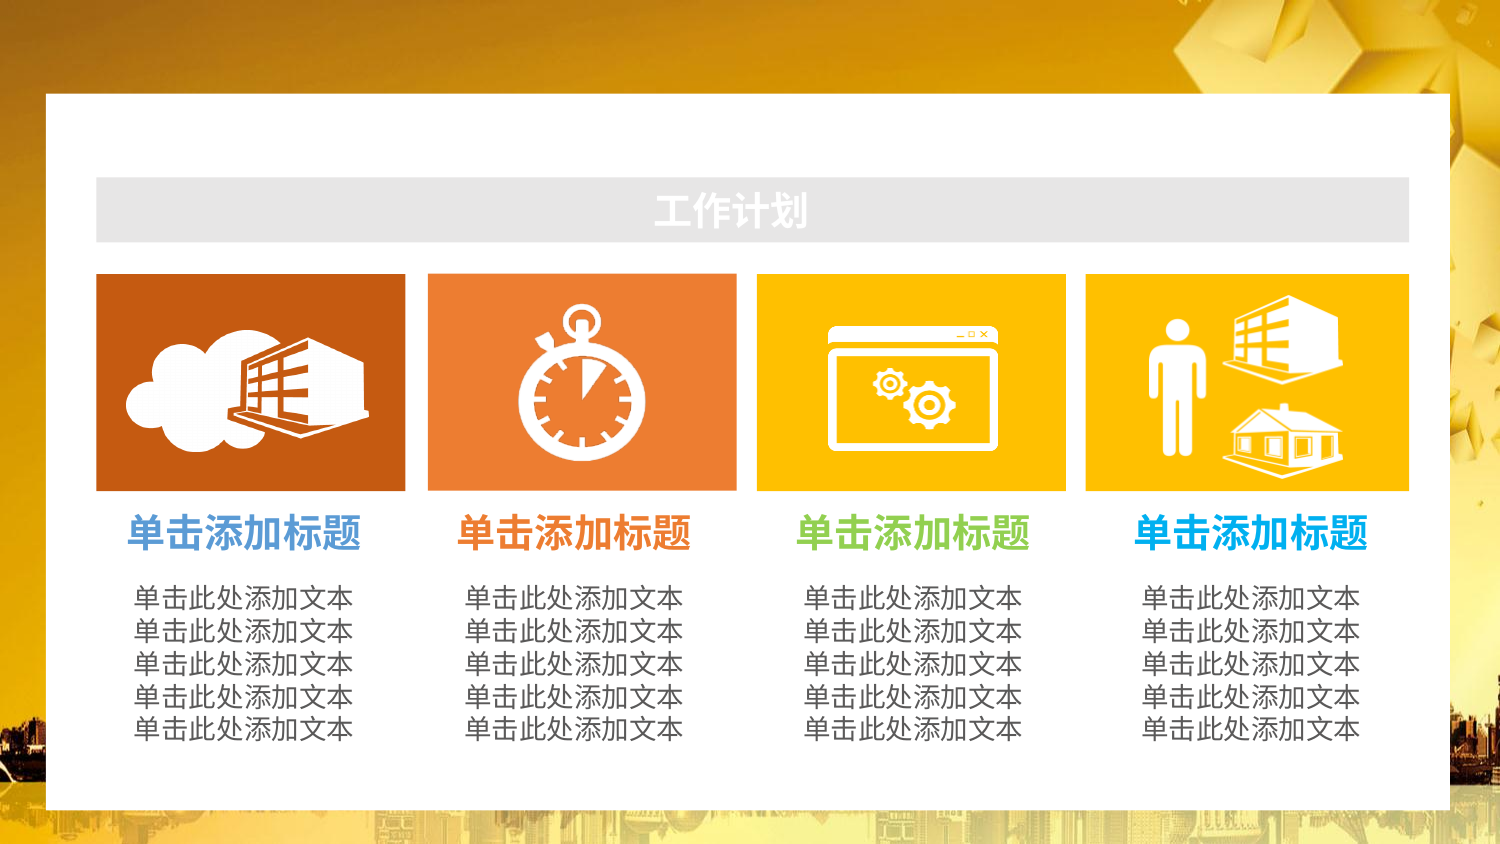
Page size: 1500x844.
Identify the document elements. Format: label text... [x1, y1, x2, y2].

text_box 单击添加标题 单击此处添加文本 单击此处添加文本 单击此处添加文本 单击此处添加文本 单击此处添加文本 [96, 501, 406, 753]
picture [0, 0, 1500, 844]
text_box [96, 177, 1410, 243]
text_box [96, 274, 406, 492]
text_box 单击添加标题 单击此处添加文本 单击此处添加文本 单击此处添加文本 单击此处添加文本 单击此处添加文本 [435, 501, 728, 753]
text_box 单击添加标题 单击此处添加文本 单击此处添加文本 单击此处添加文本 单击此处添加文本 单击此处添加文本 [757, 501, 1084, 753]
text_box 单击添加标题 单击此处添加文本 单击此处添加文本 单击此处添加文本 单击此处添加文本 单击此处添加文本 [1088, 501, 1428, 753]
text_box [427, 273, 737, 491]
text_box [1085, 274, 1410, 492]
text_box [756, 274, 1066, 492]
